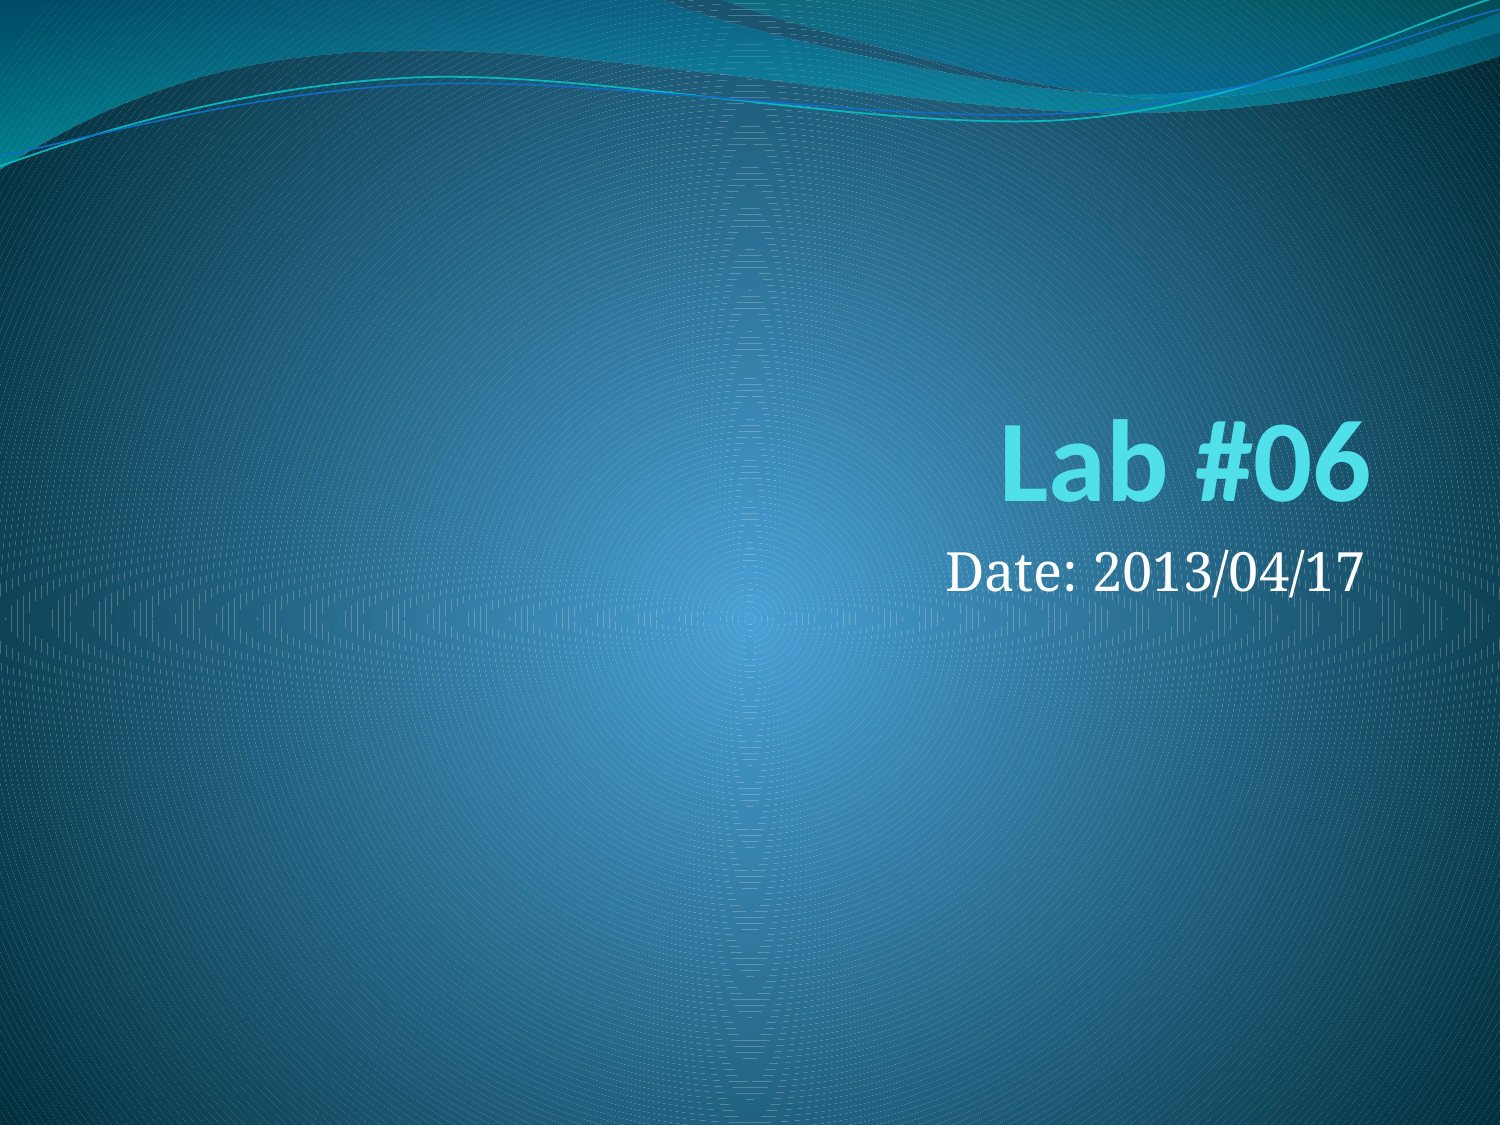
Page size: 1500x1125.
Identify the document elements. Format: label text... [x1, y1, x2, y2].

subtitle Date: 2013/04/17 [87, 529, 1376, 818]
title Lab #06 [87, 224, 1376, 525]
